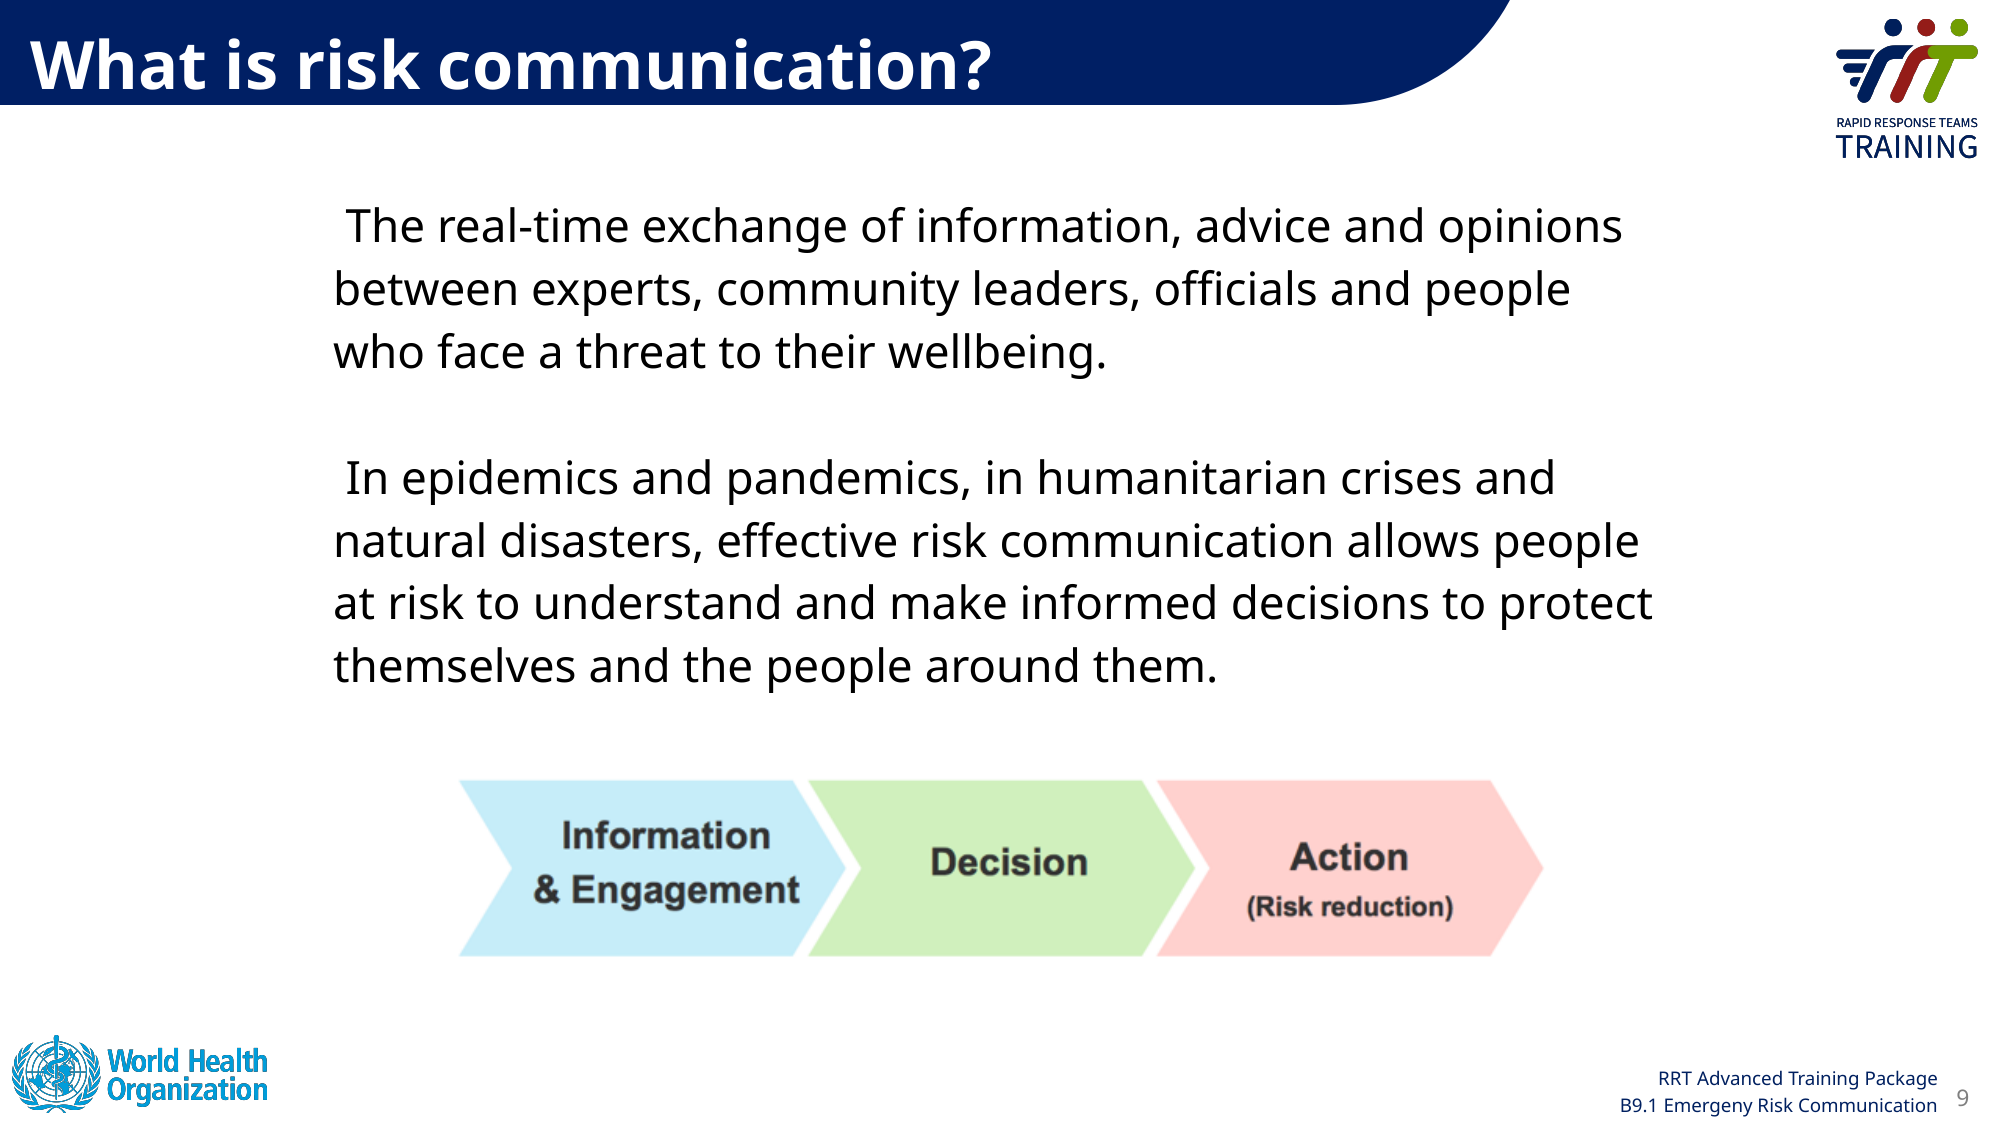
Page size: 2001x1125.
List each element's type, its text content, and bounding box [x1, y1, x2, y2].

picture [36, 1088, 78, 1105]
picture [30, 1083, 37, 1091]
picture [24, 1054, 36, 1087]
text_box What is risk communication? [22, 15, 1490, 122]
picture [12, 1083, 48, 1113]
picture [71, 1053, 90, 1091]
picture [40, 1062, 47, 1070]
picture [46, 1056, 54, 1062]
picture [12, 1035, 54, 1068]
list The real-time exchange of information, advice and opinions between experts, community leaders, officials and people who face a threat to their wellbeing. In epidemics and pandemics, in humanitarian crises and natural disasters, effective risk communication allows people at risk to understand and make informed decisions to protect themselves and the people around them. [325, 180, 1675, 945]
picture [0, 0, 1533, 105]
picture [1835, 19, 1978, 167]
picture [34, 1054, 43, 1078]
picture [22, 1062, 26, 1077]
picture [59, 1035, 267, 1113]
picture [50, 1108, 62, 1113]
picture [437, 769, 1563, 974]
